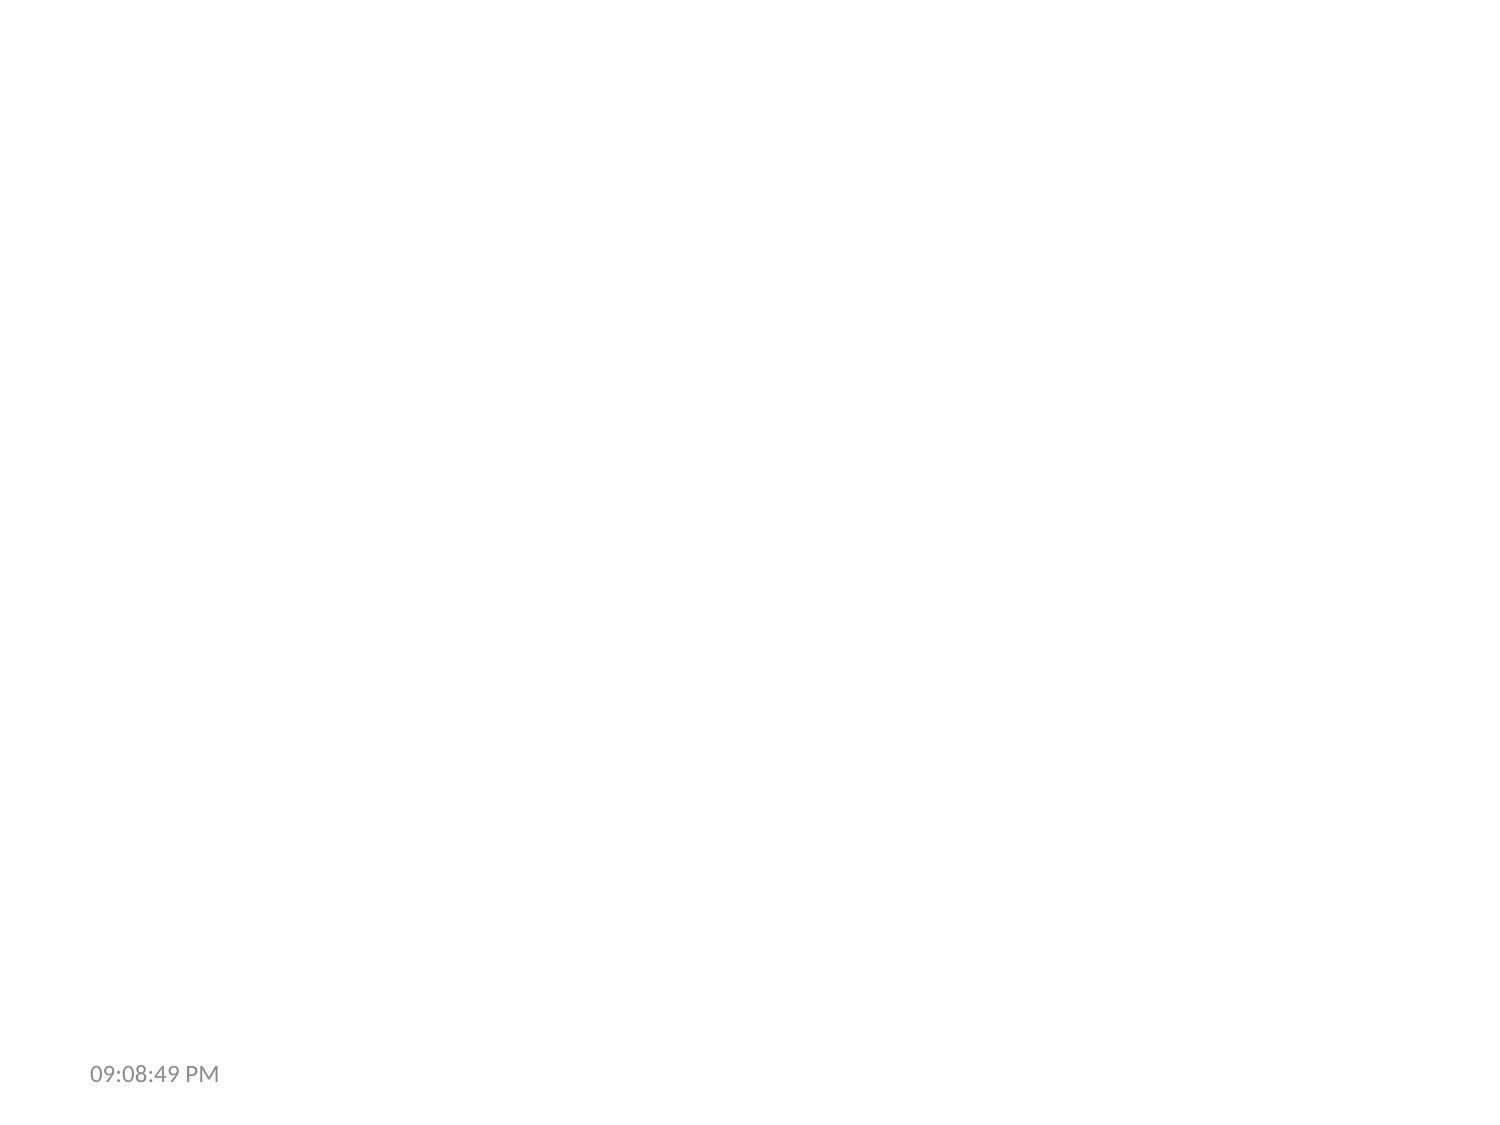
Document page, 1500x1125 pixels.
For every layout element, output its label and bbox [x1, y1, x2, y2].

slide_number [75, 1042, 425, 1103]
